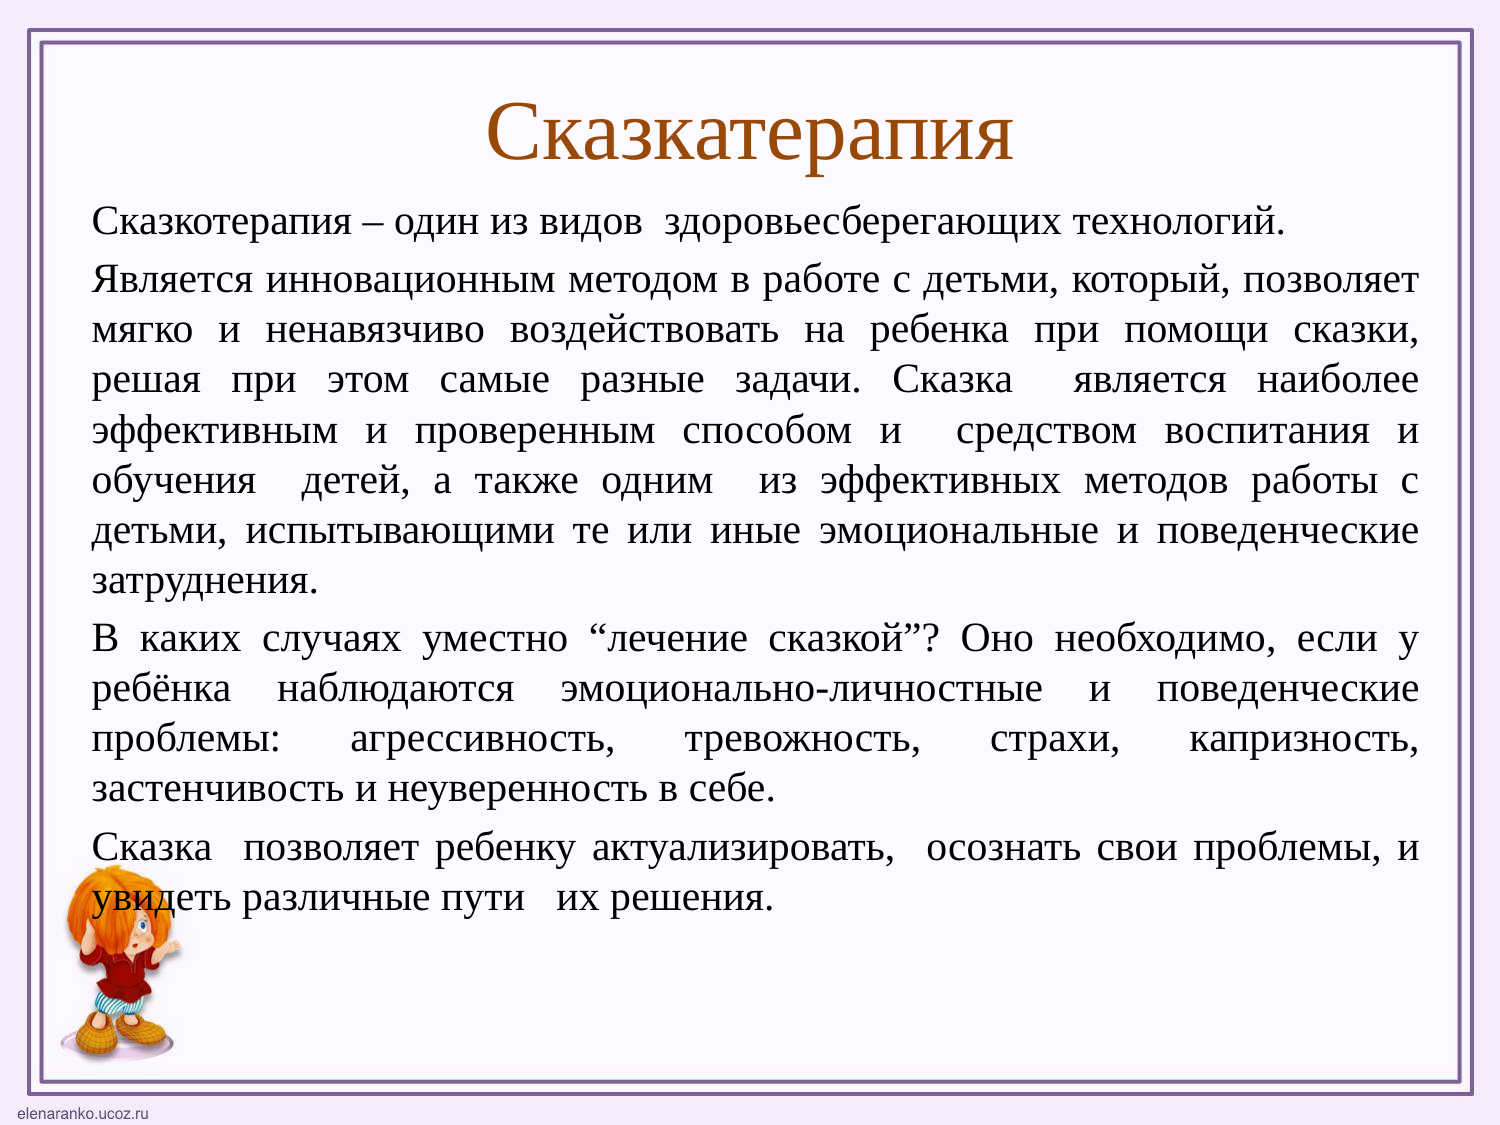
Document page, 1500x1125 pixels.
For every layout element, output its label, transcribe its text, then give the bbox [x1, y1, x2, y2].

picture [0, 0, 1500, 1125]
list Сказкотерапия – один из видов здоровьесберегающих технологий. Является инновационным методом в работе с детьми, который, позволяет мягко и ненавязчиво воздействовать на ребенка при помощи сказки, решая при этом самые разные задачи. Сказка является наиболее эффективным и проверенным способом и средством воспитания и обучения детей, а также одним из эффективных методов работы с детьми, испытывающими те или иные эмоциональные и поведенческие затруднения. В каких случаях уместно “лечение сказкой”? Оно необходимо, если у ребёнка наблюдаются эмоционально-личностные и поведенческие проблемы: агрессивность, тревожность, страхи, капризность, застенчивость и неуверенность в себе. Сказка позволяет ребенку актуализировать, осознать свои проблемы, и увидеть различные пути их решения. [76, 185, 1436, 1048]
title Сказкатерапия [70, 66, 1430, 185]
